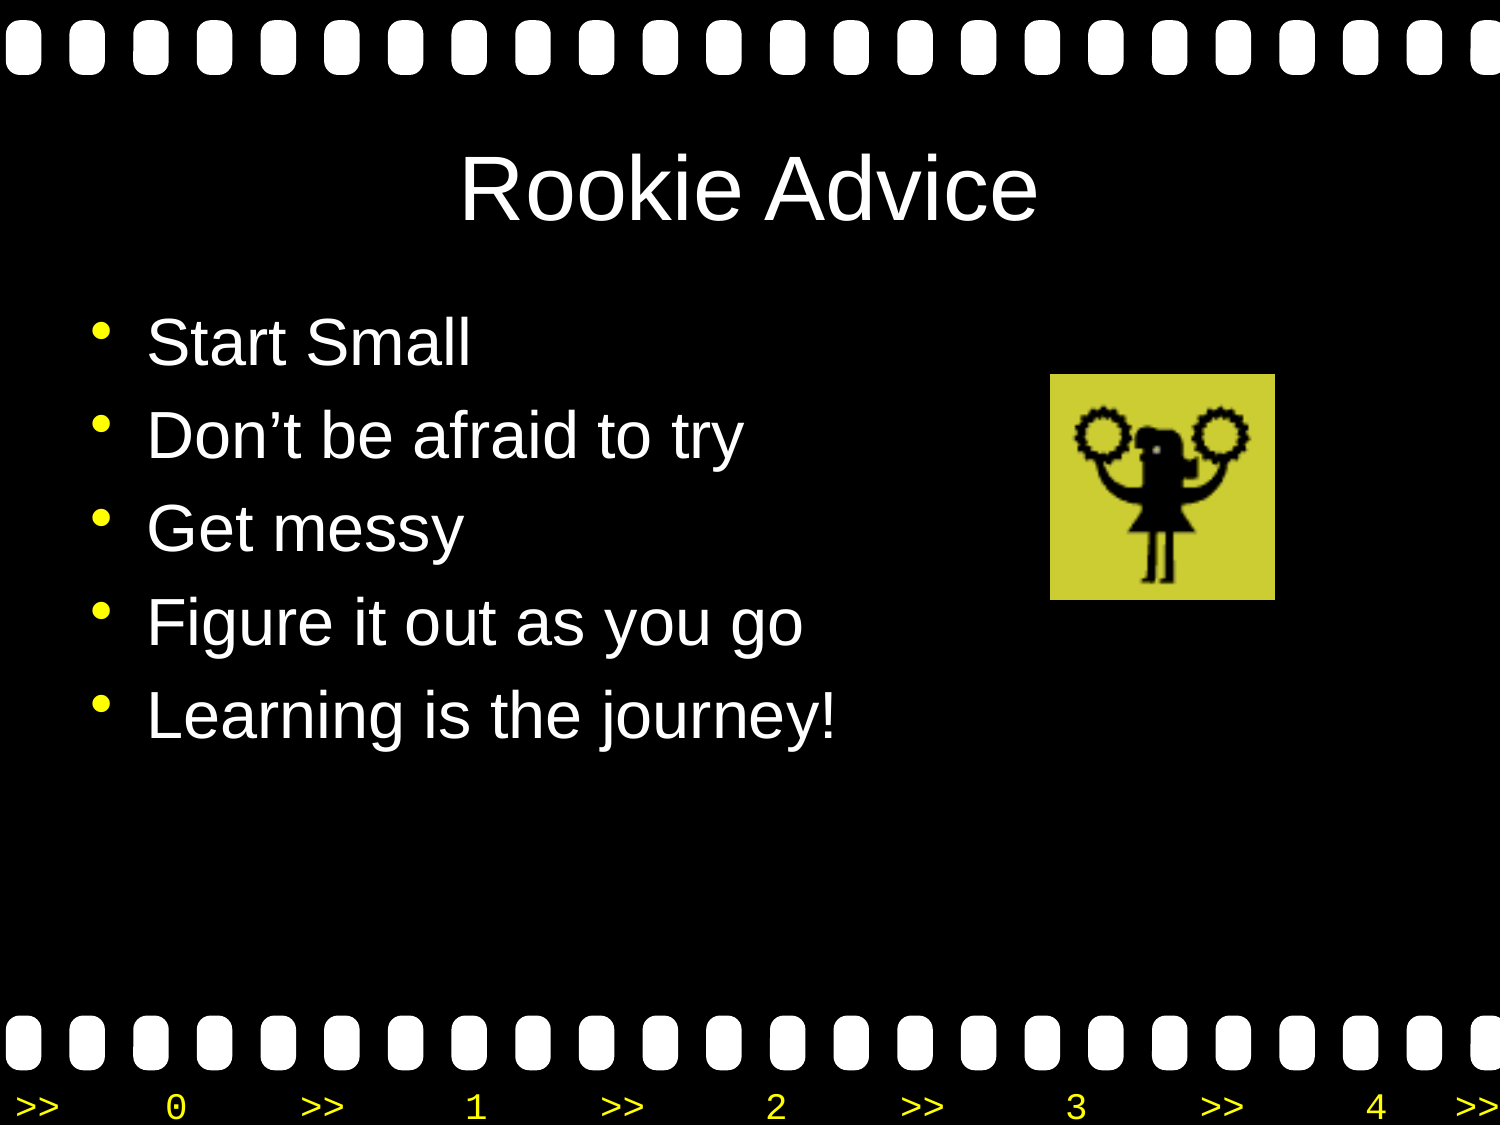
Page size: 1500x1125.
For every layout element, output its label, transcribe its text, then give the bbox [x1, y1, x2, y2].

list Start Small Don’t be afraid to try Get messy Figure it out as you go Learning is the journey! [74, 290, 1426, 1006]
picture [1049, 374, 1276, 601]
title Rookie Advice [74, 89, 1426, 278]
